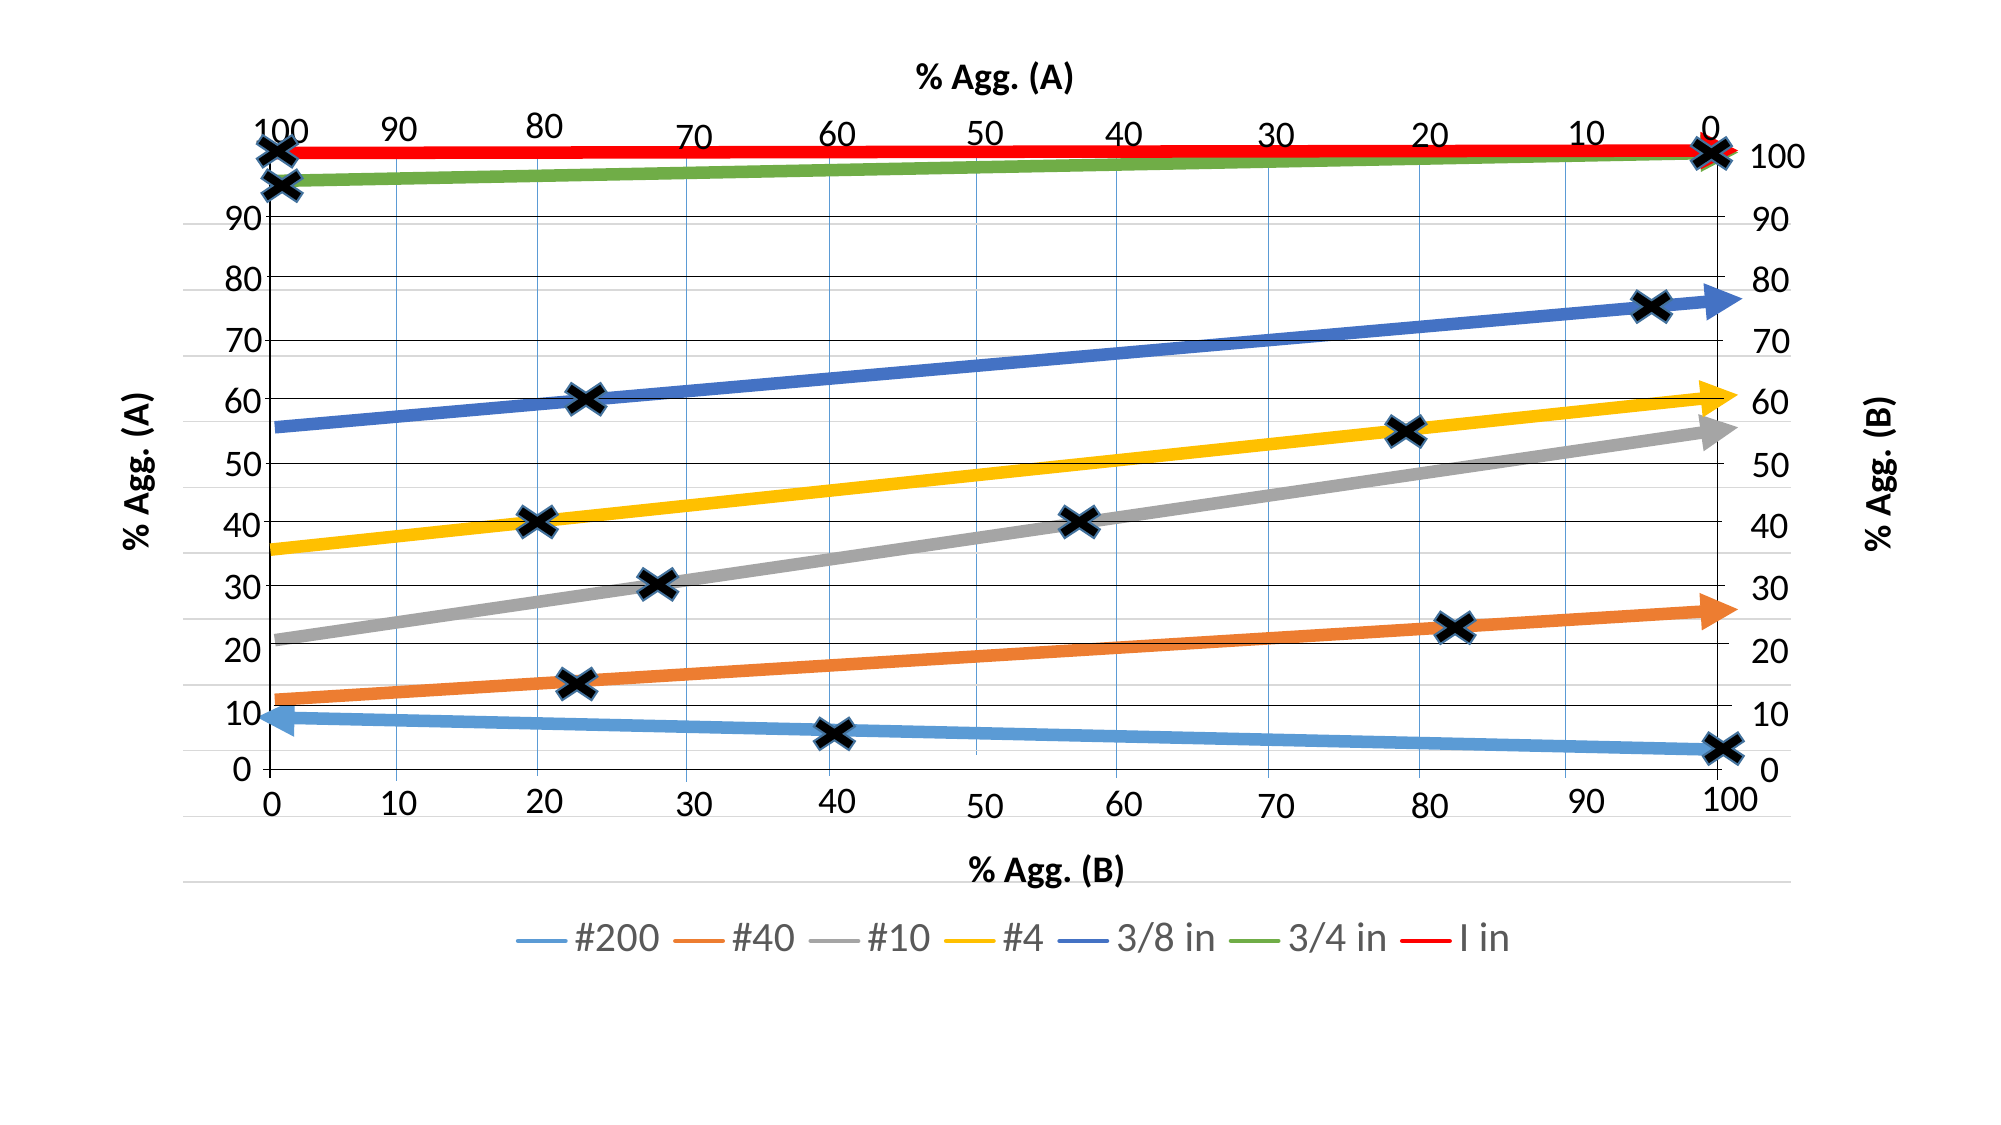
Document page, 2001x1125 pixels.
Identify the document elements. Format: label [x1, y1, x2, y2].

text_box [101, 44, 1907, 977]
